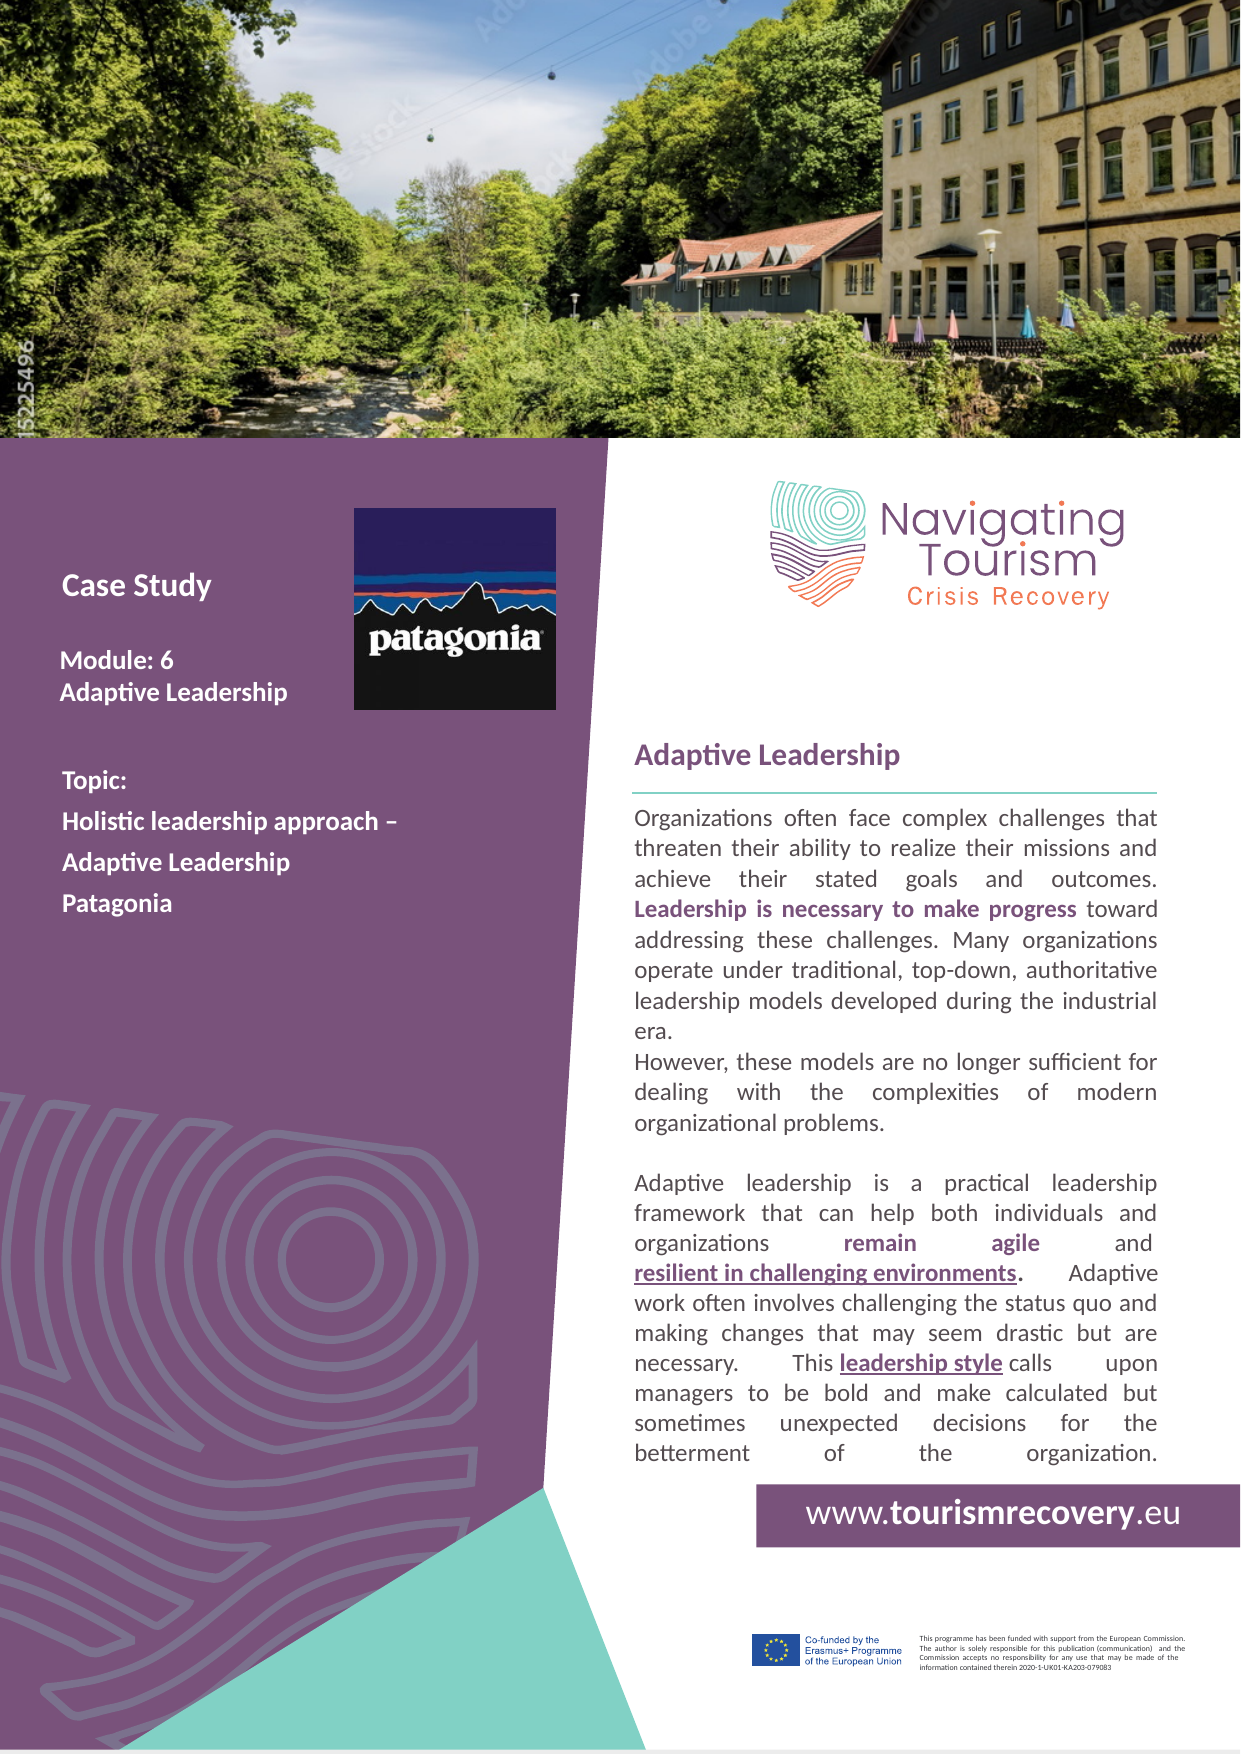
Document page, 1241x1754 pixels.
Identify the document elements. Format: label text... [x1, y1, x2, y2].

list Adaptive Leadership [619, 726, 1112, 792]
list Topic: Holistic leadership approach – Adaptive Leadership Patagonia [47, 768, 535, 831]
picture [0, 0, 1241, 438]
text_box Organizations often face complex challenges that threaten their ability to realize their missions and achieve their stated goals and outcomes. Leadership is necessary to make progress toward addressing these challenges. Many organizations operate under traditional, top-down, authoritative leadership models developed during the industrial era. However, these models are no longer sufficient for dealing with the complexities of modern organizational problems. Adaptive leadership is a practical leadership framework that can help both individuals and organizations remain agile and resilient in challenging environments. Adaptive work often involves challenging the status quo and making changes that may seem drastic but are necessary. This leadership style calls upon managers to be bold and make calculated but sometimes unexpected decisions for the betterment of the organization. [619, 792, 1174, 1484]
list Case Study [47, 547, 349, 610]
picture [354, 508, 556, 710]
text_box Module: 6 Adaptive Leadership [44, 661, 578, 724]
